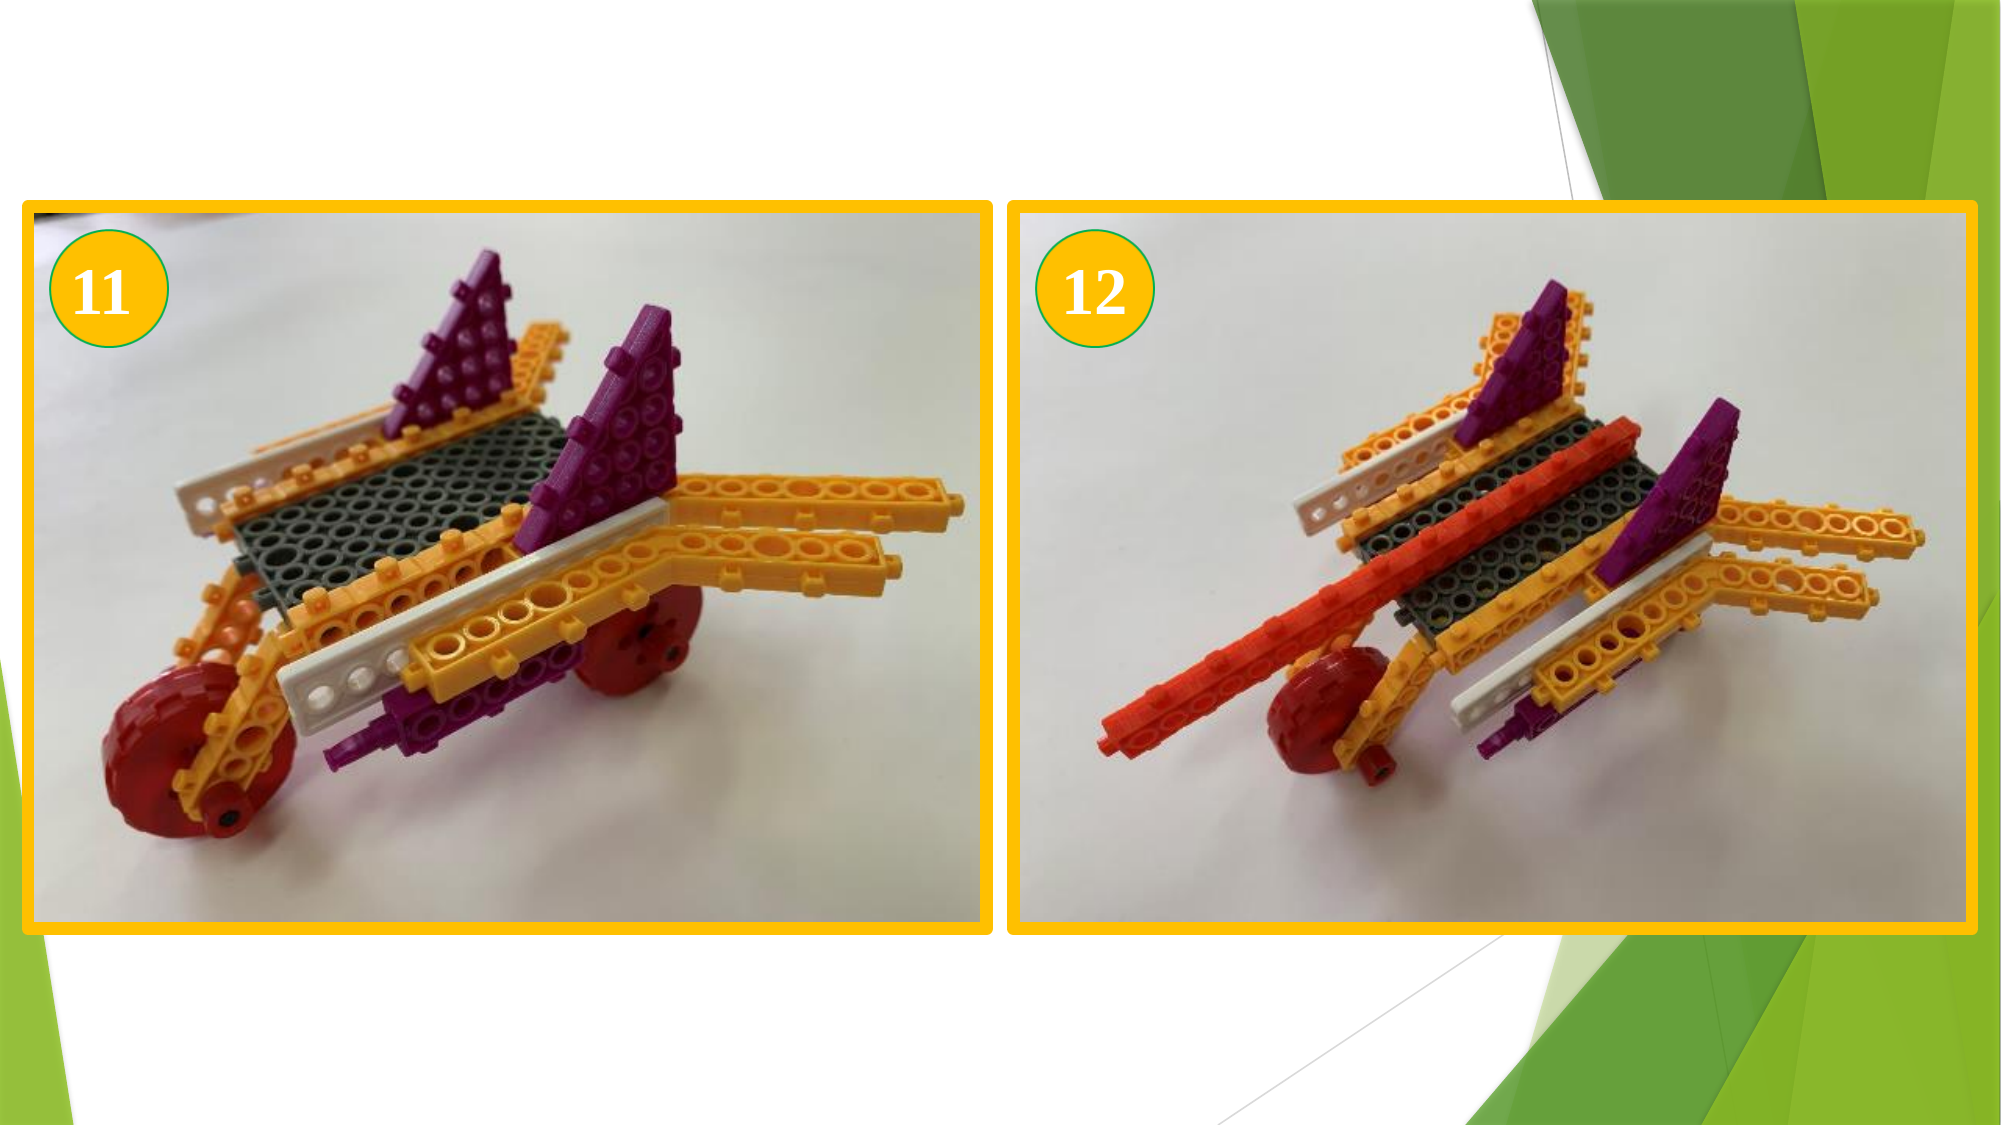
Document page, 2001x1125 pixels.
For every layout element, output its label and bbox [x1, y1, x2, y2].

picture [33, 212, 981, 923]
picture [1018, 212, 1967, 923]
